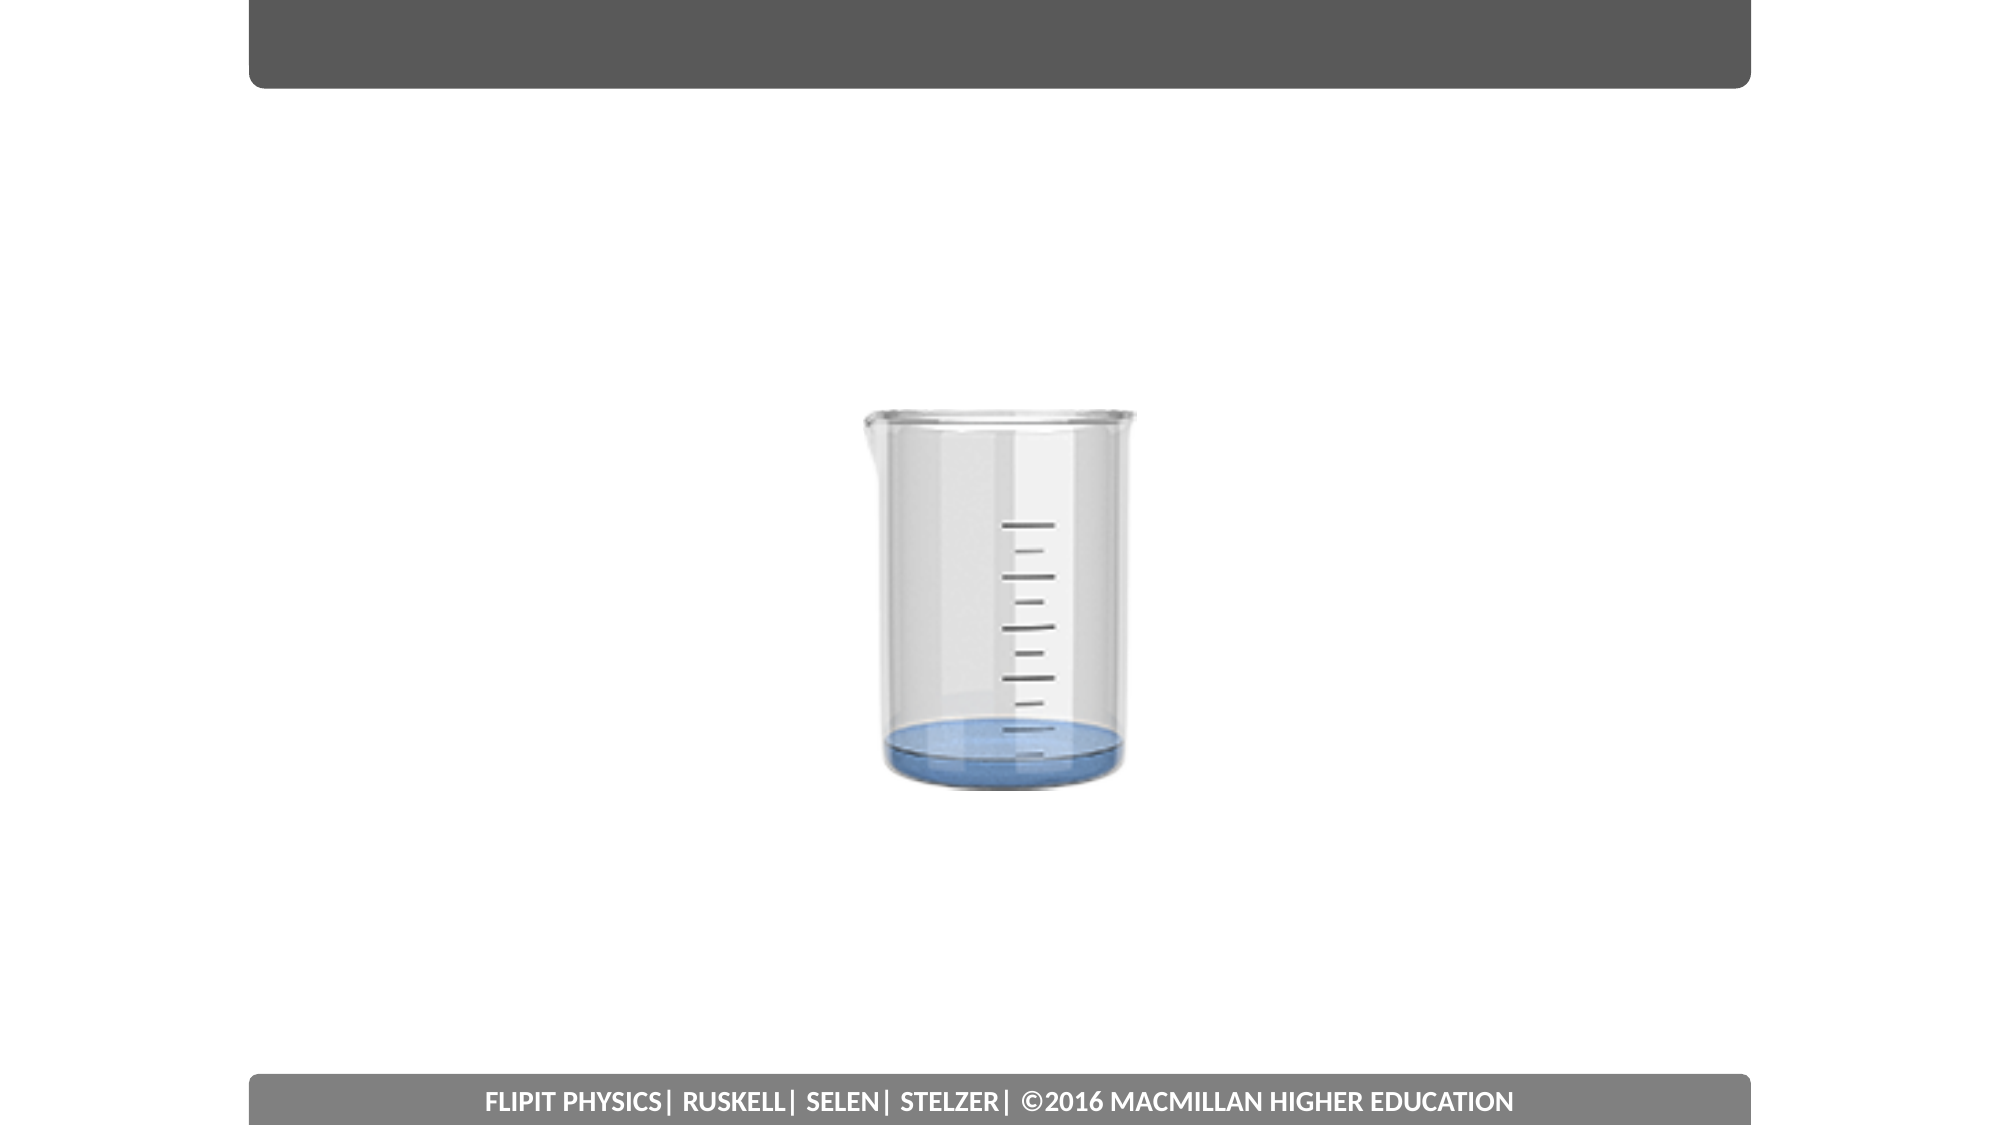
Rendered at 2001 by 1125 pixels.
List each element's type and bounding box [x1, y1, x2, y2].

picture [863, 409, 1137, 791]
text_box [248, 0, 1752, 89]
text_box [249, 1074, 1750, 1125]
